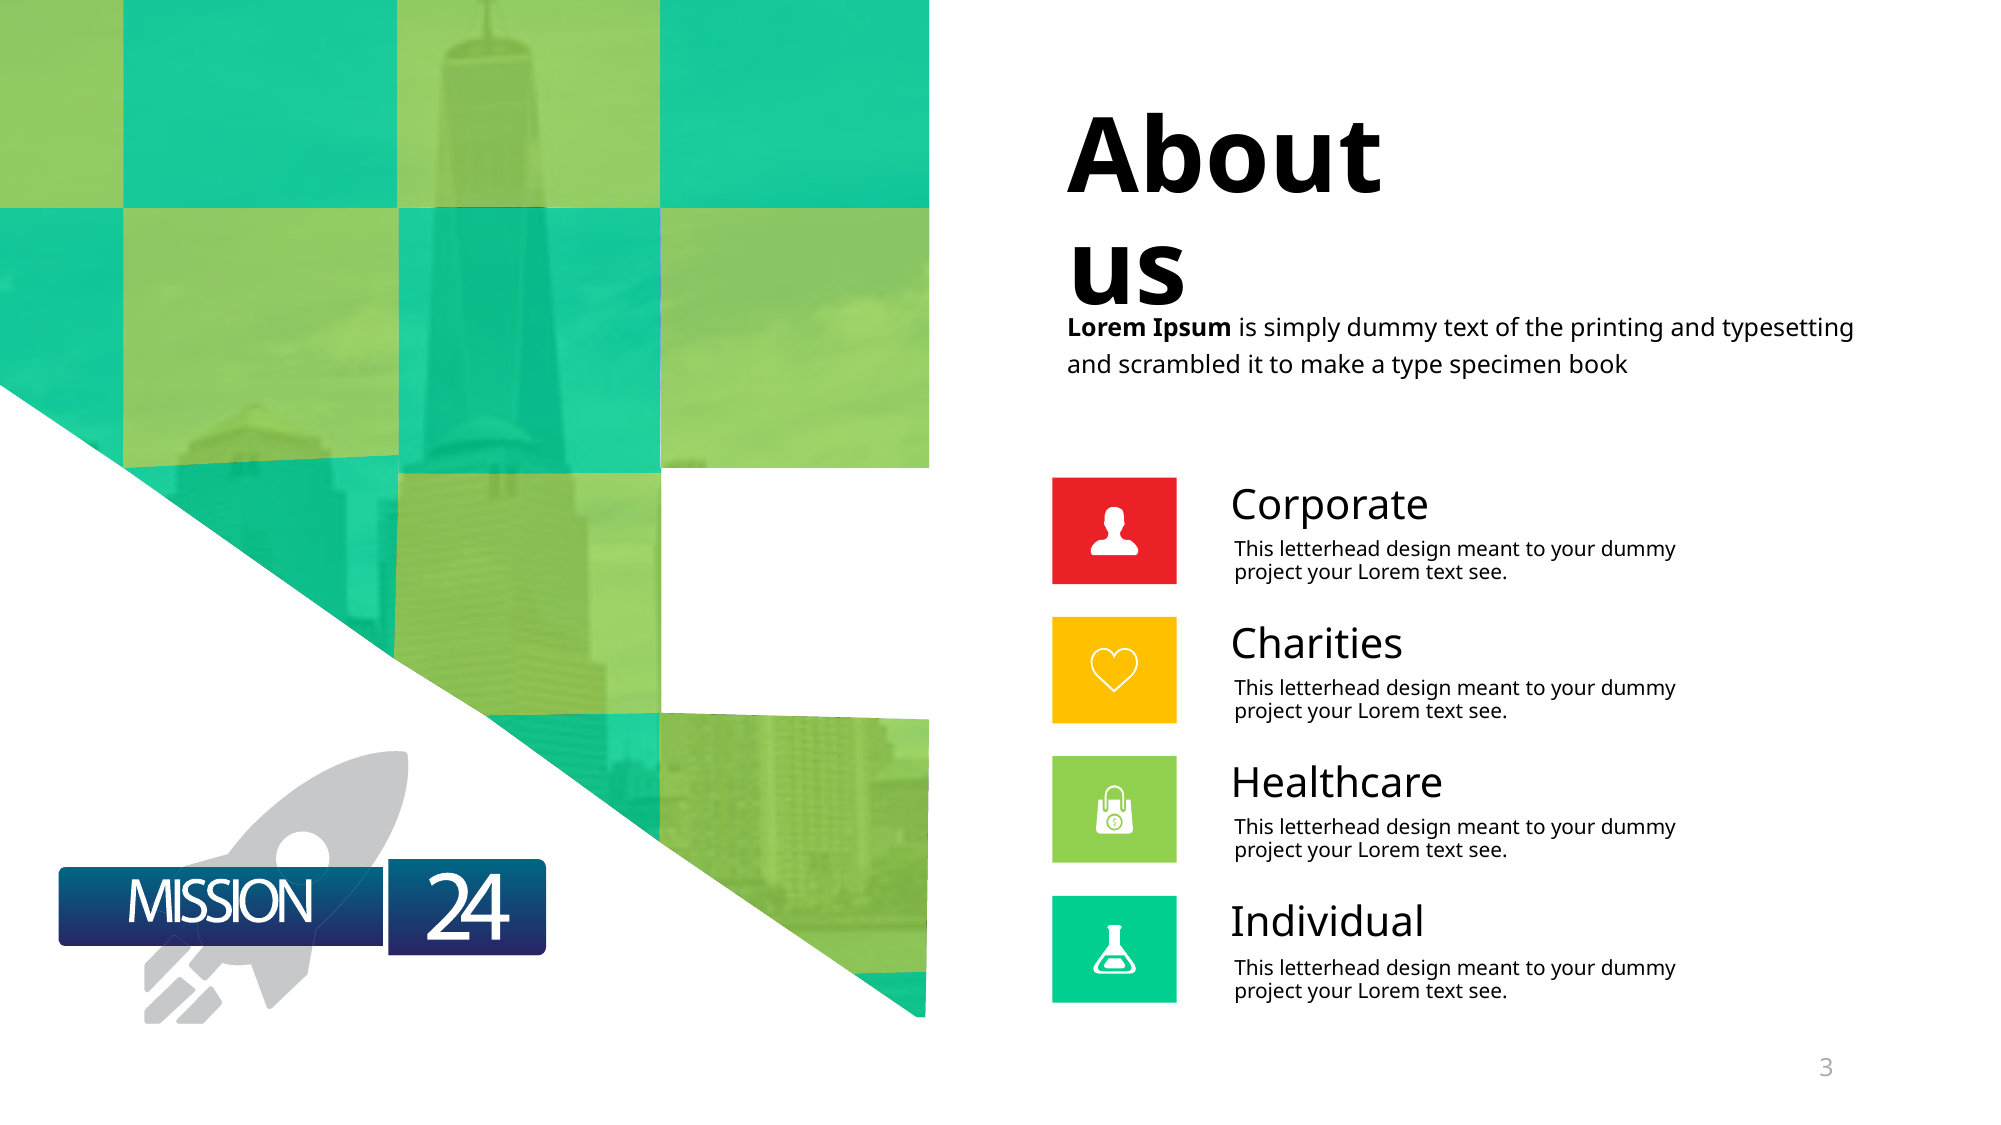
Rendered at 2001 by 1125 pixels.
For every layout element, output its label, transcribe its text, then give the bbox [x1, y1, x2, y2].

title About us [1052, 158, 1502, 271]
slide_number 3 [1790, 1042, 1863, 1094]
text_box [1052, 469, 1735, 1011]
picture [0, 0, 930, 1024]
text_box Lorem Ipsum is simply dummy text of the printing and typesetting and scrambled it to make a type specimen book [1052, 296, 1878, 386]
